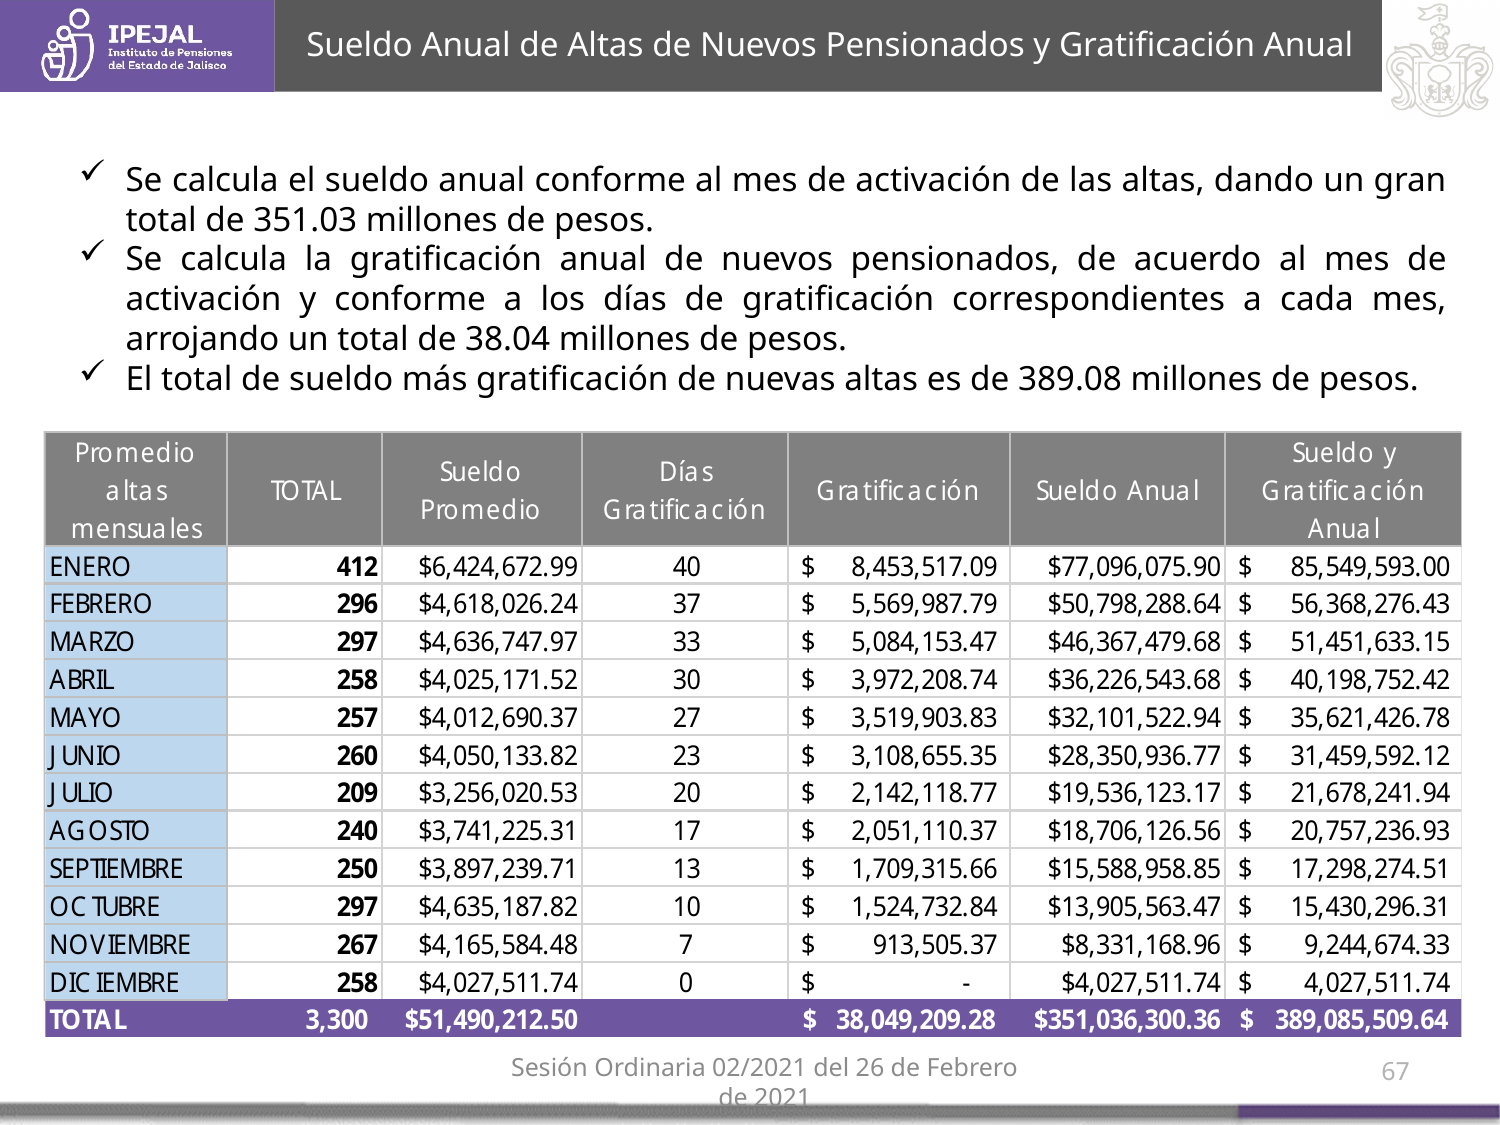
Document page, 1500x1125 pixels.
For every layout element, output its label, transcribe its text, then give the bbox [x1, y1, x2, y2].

slide_number 66 [1074, 1042, 1425, 1103]
text_box Se calcula el sueldo anual conforme al mes de activación de las altas, dando un gran total de 351.03 millones de pesos. Se calcula la gratificación anual de nuevos pensionados, de acuerdo al mes de activación y conforme a los días de gratificación correspondientes a cada mes, arrojando un total de 38.04 millones de pesos. El total de sueldo más gratificación de nuevas altas es de 389.08 millones de pesos. [63, 150, 1464, 405]
list Sueldo Anual de Altas de Nuevos Pensionados y Gratificación Anual [277, 20, 1385, 90]
picture [43, 431, 1464, 1039]
text_box Sesión Ordinaria 02/2021 del 26 de Febrero de 2021 [483, 1051, 1046, 1112]
picture [0, 0, 275, 92]
picture [0, 1096, 1500, 1125]
